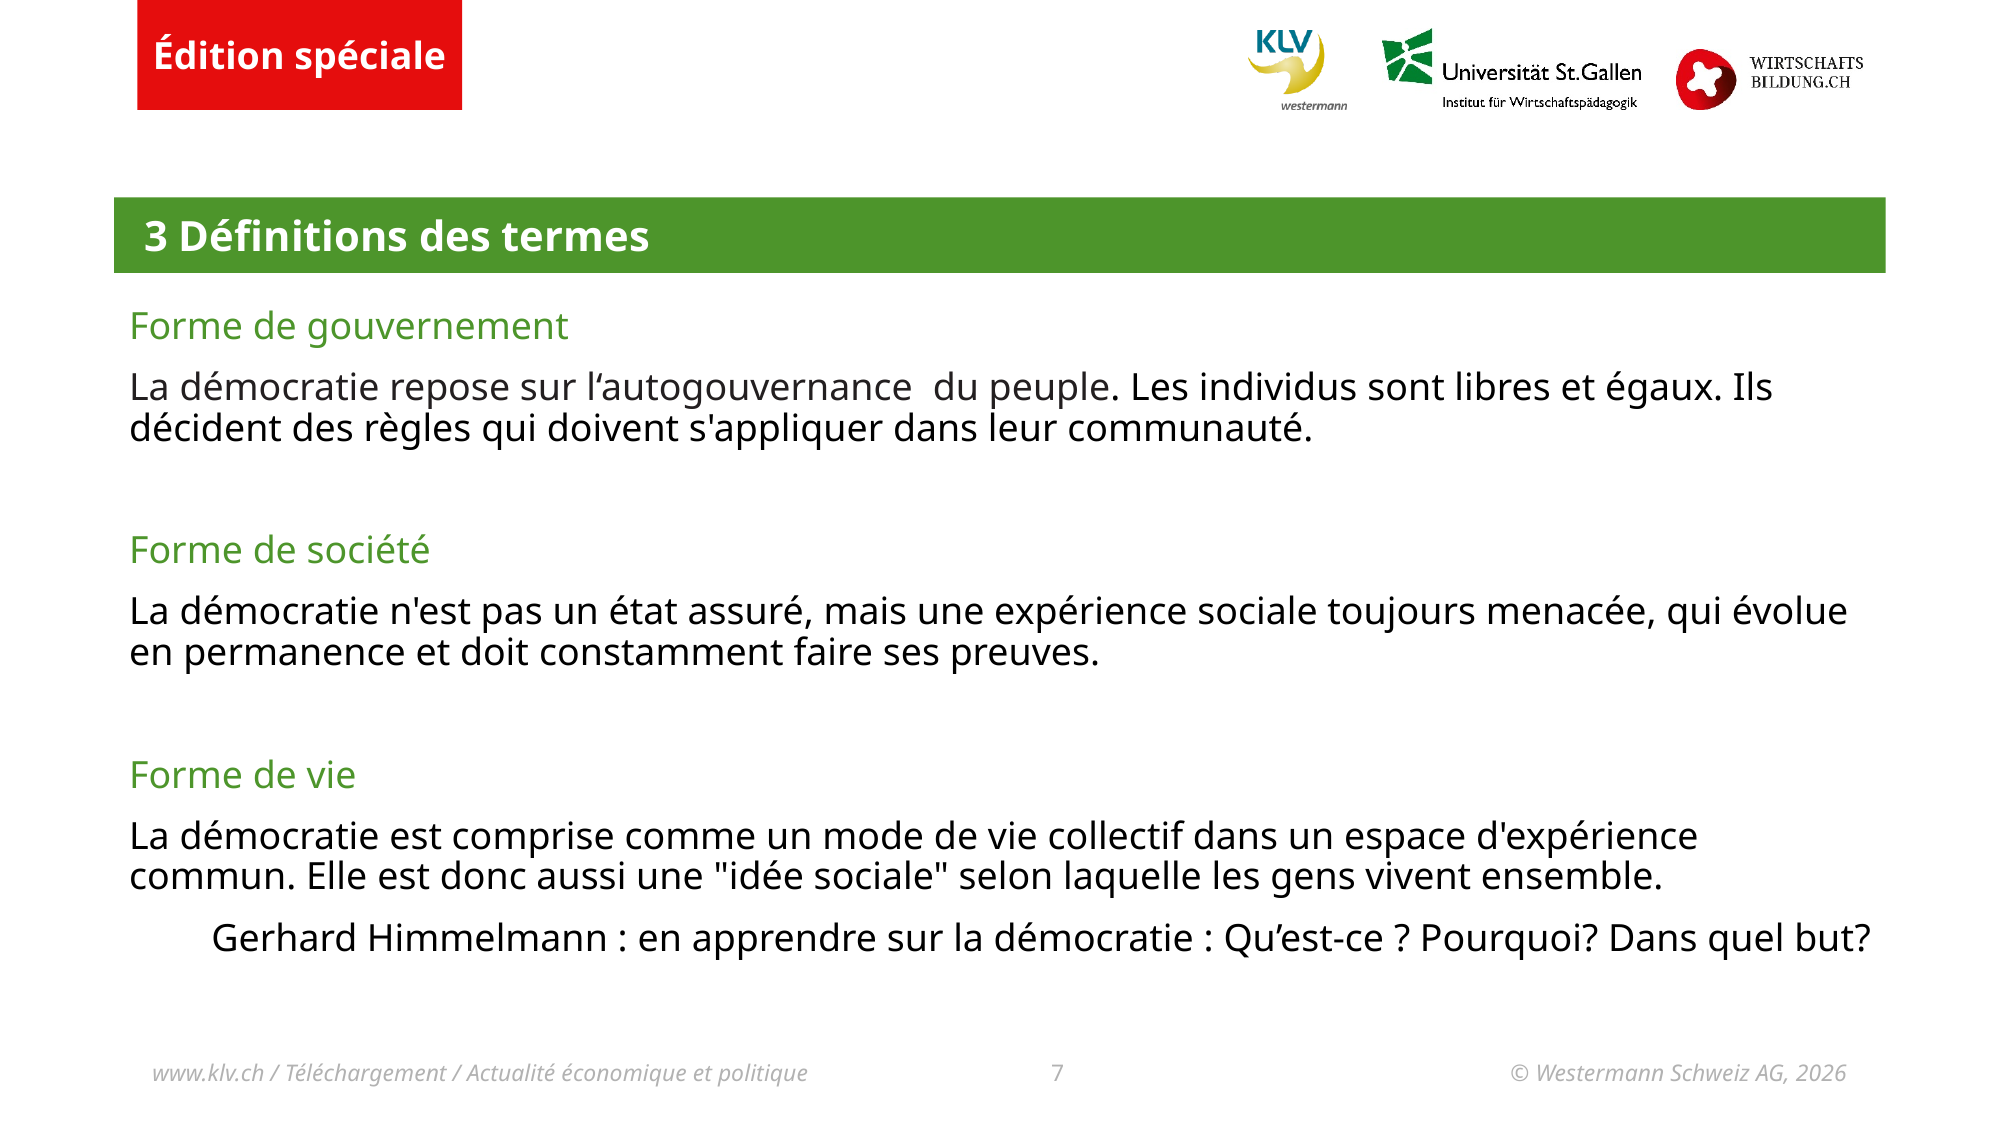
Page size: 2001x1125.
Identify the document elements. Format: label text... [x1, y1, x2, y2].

footer © Westermann Schweiz AG, 2026 [1395, 1042, 1863, 1103]
picture [1382, 28, 1641, 110]
text_box 3 Définitions des termes [113, 196, 1887, 274]
slide_number 7 [720, 1044, 1396, 1105]
slide_number www.klv.ch / Téléchargement / Actualité économique et politique [137, 1042, 879, 1103]
picture [1676, 49, 1863, 110]
picture [1248, 30, 1347, 110]
list Forme de gouvernement La démocratie repose sur l‘autogouvernance du peuple. Les individus sont libres et égaux. Ils décident des règles qui doivent s'appliquer dans leur communauté. Forme de société La démocratie n'est pas un état assuré, mais une expérience sociale toujours menacée, qui évolue en permanence et doit constamment faire ses preuves. Forme de vie La démocratie est comprise comme un mode de vie collectif dans un espace d'expérience commun. Elle est donc aussi une "idée sociale" selon laquelle les gens vivent ensemble. Gerhard Himmelmann : en apprendre sur la démocratie : Qu’est-ce ? Pourquoi? Dans quel but? [114, 299, 1886, 1014]
